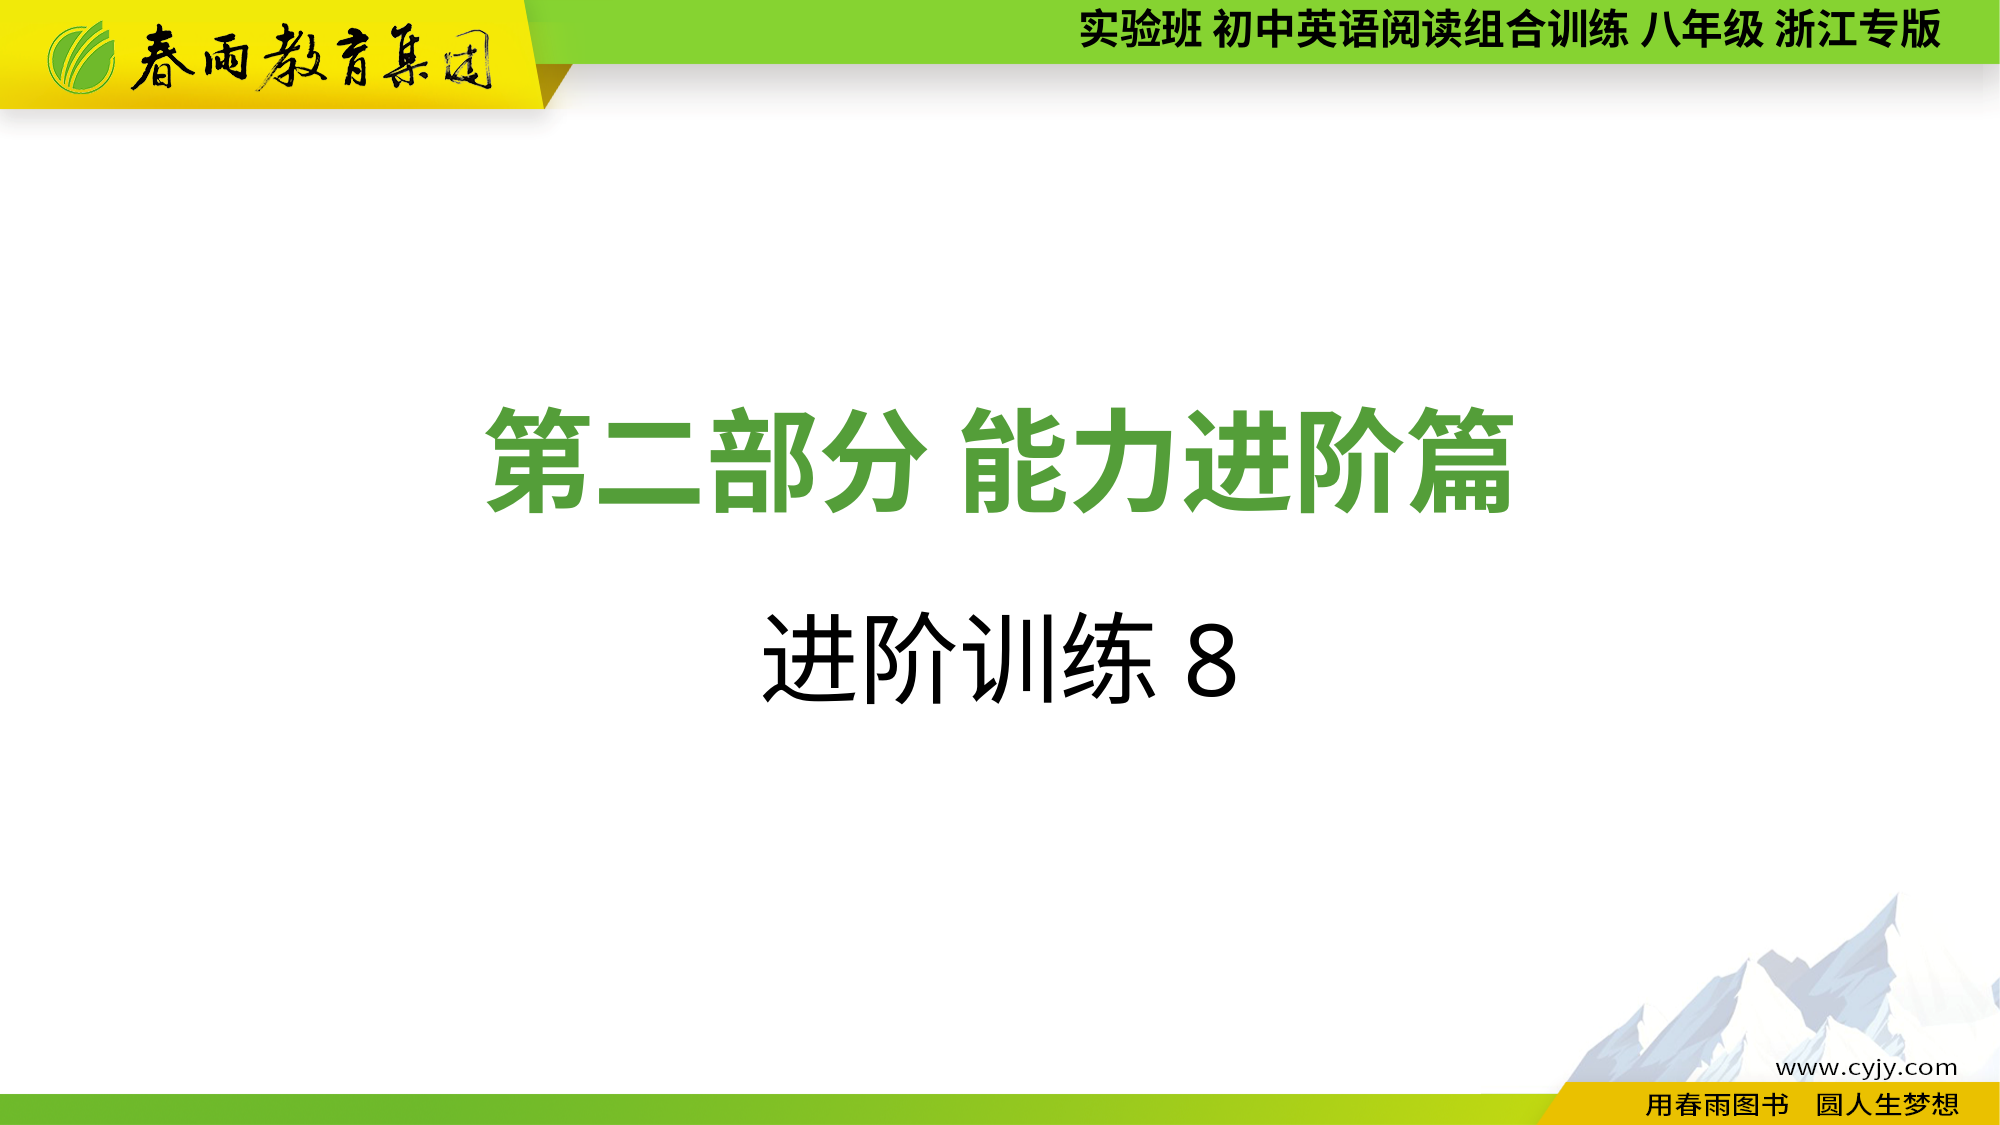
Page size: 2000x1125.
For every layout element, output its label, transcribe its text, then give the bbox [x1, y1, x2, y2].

picture [0, 0, 2000, 1125]
text_box 第二部分 能力进阶篇 [54, 316, 1946, 528]
text_box 进阶训练8 [54, 528, 1946, 724]
